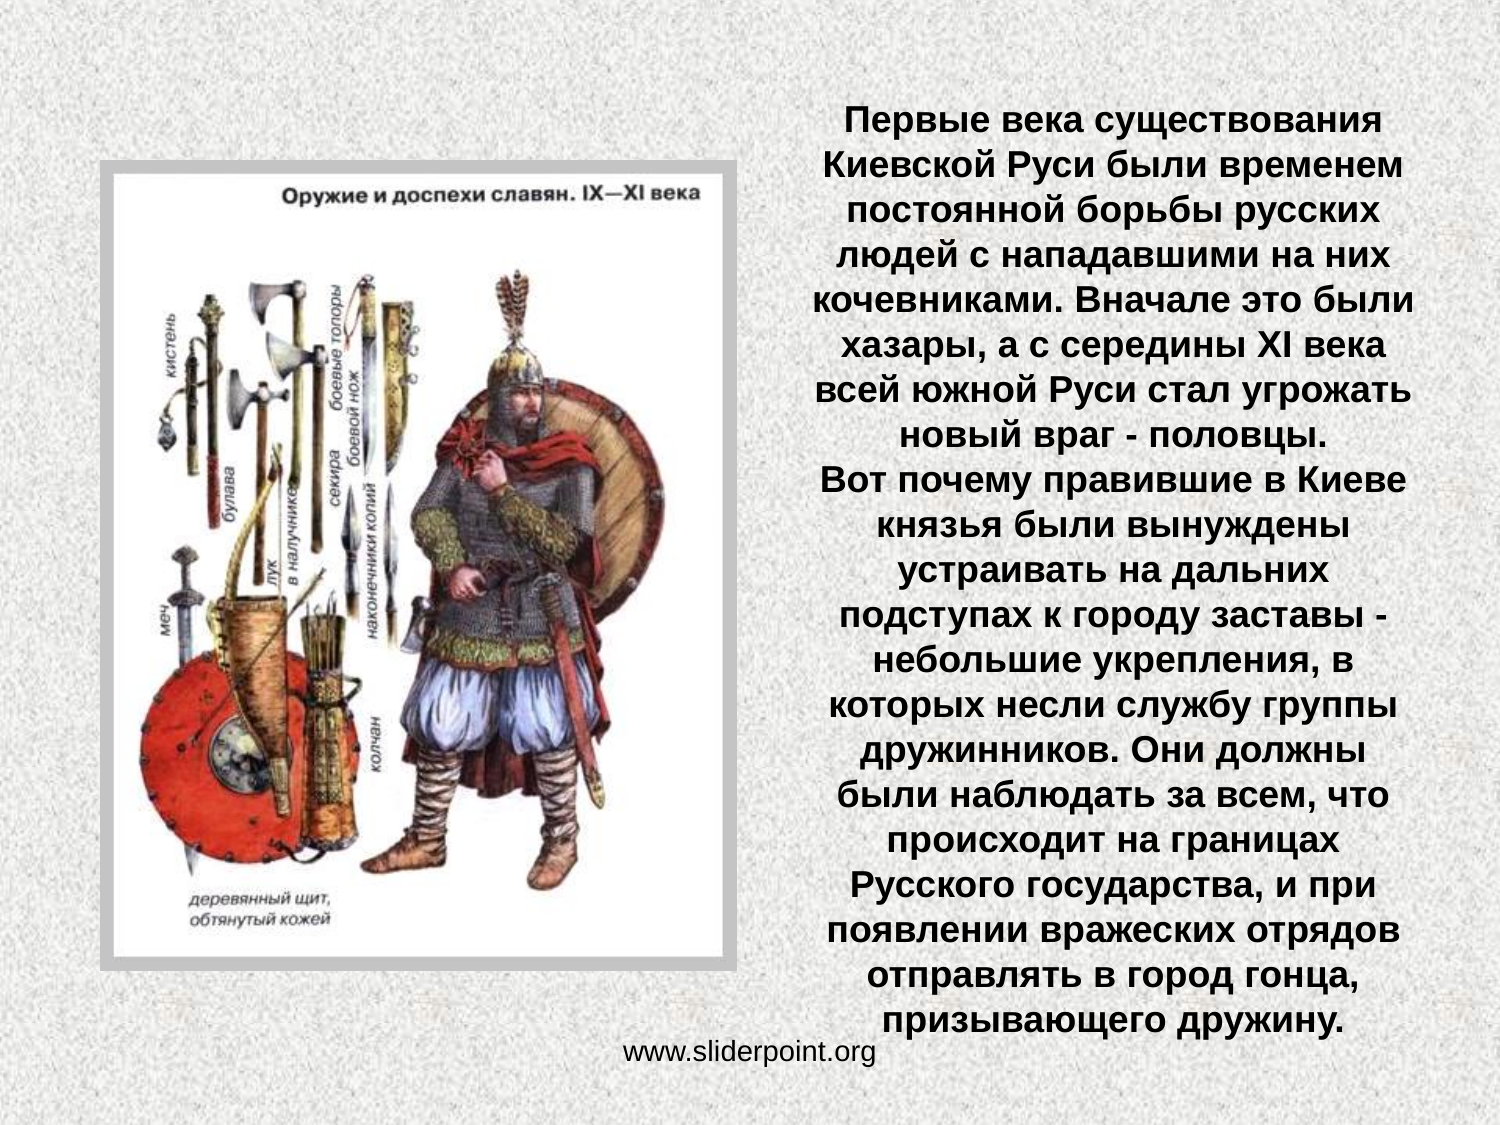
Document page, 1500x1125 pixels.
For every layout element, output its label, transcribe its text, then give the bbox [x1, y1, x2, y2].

text_box Первые века существования Киевской Руси были временем постоянной борьбы русских людей с нападавшими на них кочевниками. Вначале это были хазары, а с середины XI века всей южной Руси стал угрожать новый враг - половцы. Вот почему правившие в Киеве князья были вынуждены устраивать на дальних подступах к городу заставы - небольшие укрепления, в которых несли службу группы дружинников. Они должны были наблюдать за всем, что происходит на границах Русского государства, и при появлении вражеских отрядов отправлять в город гонца, призывающего дружину. [797, 87, 1430, 1047]
footer www.sliderpoint.org [512, 1024, 988, 1103]
picture [0, 0, 1500, 1125]
